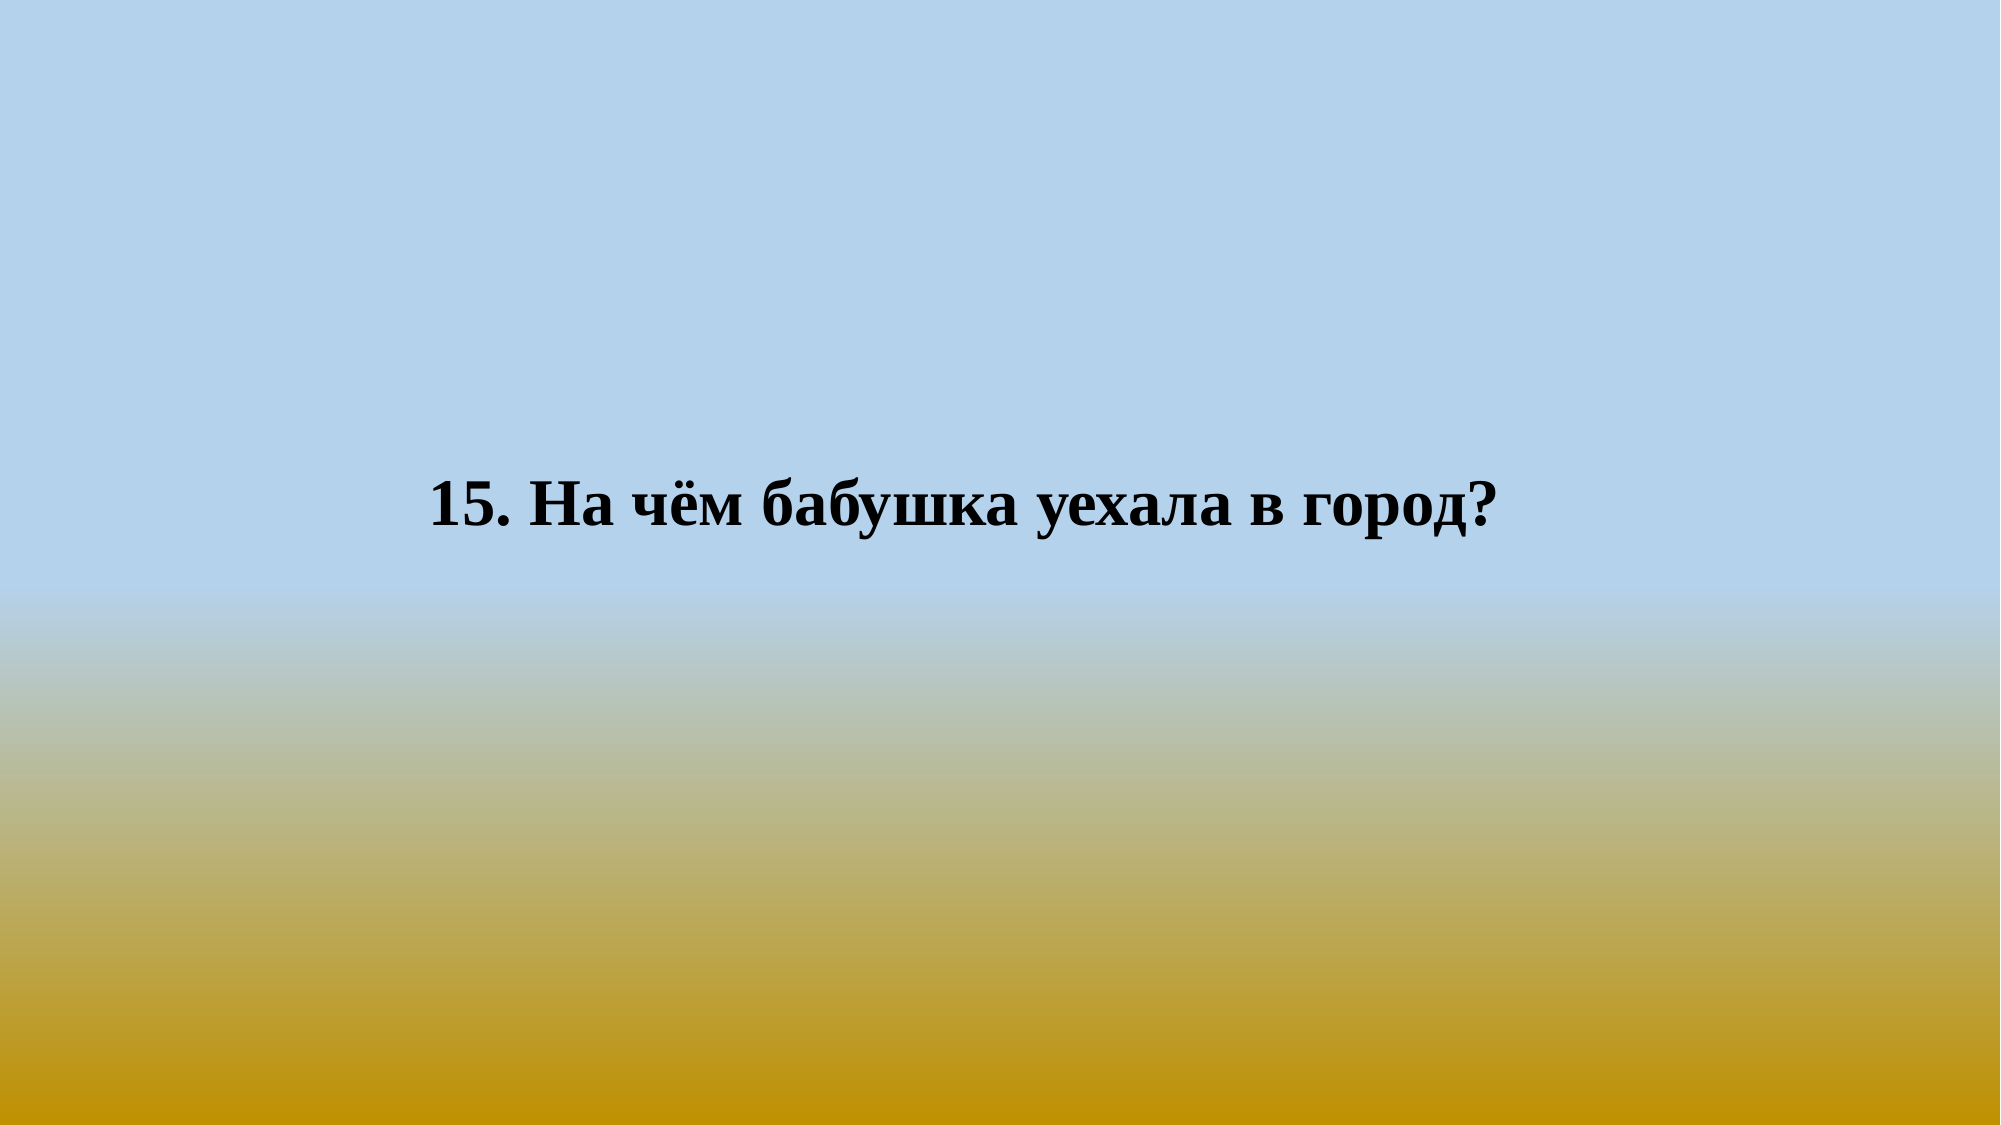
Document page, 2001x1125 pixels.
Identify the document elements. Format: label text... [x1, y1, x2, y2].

text_box 15. На чём бабушка уехала в город? [364, 451, 2000, 547]
